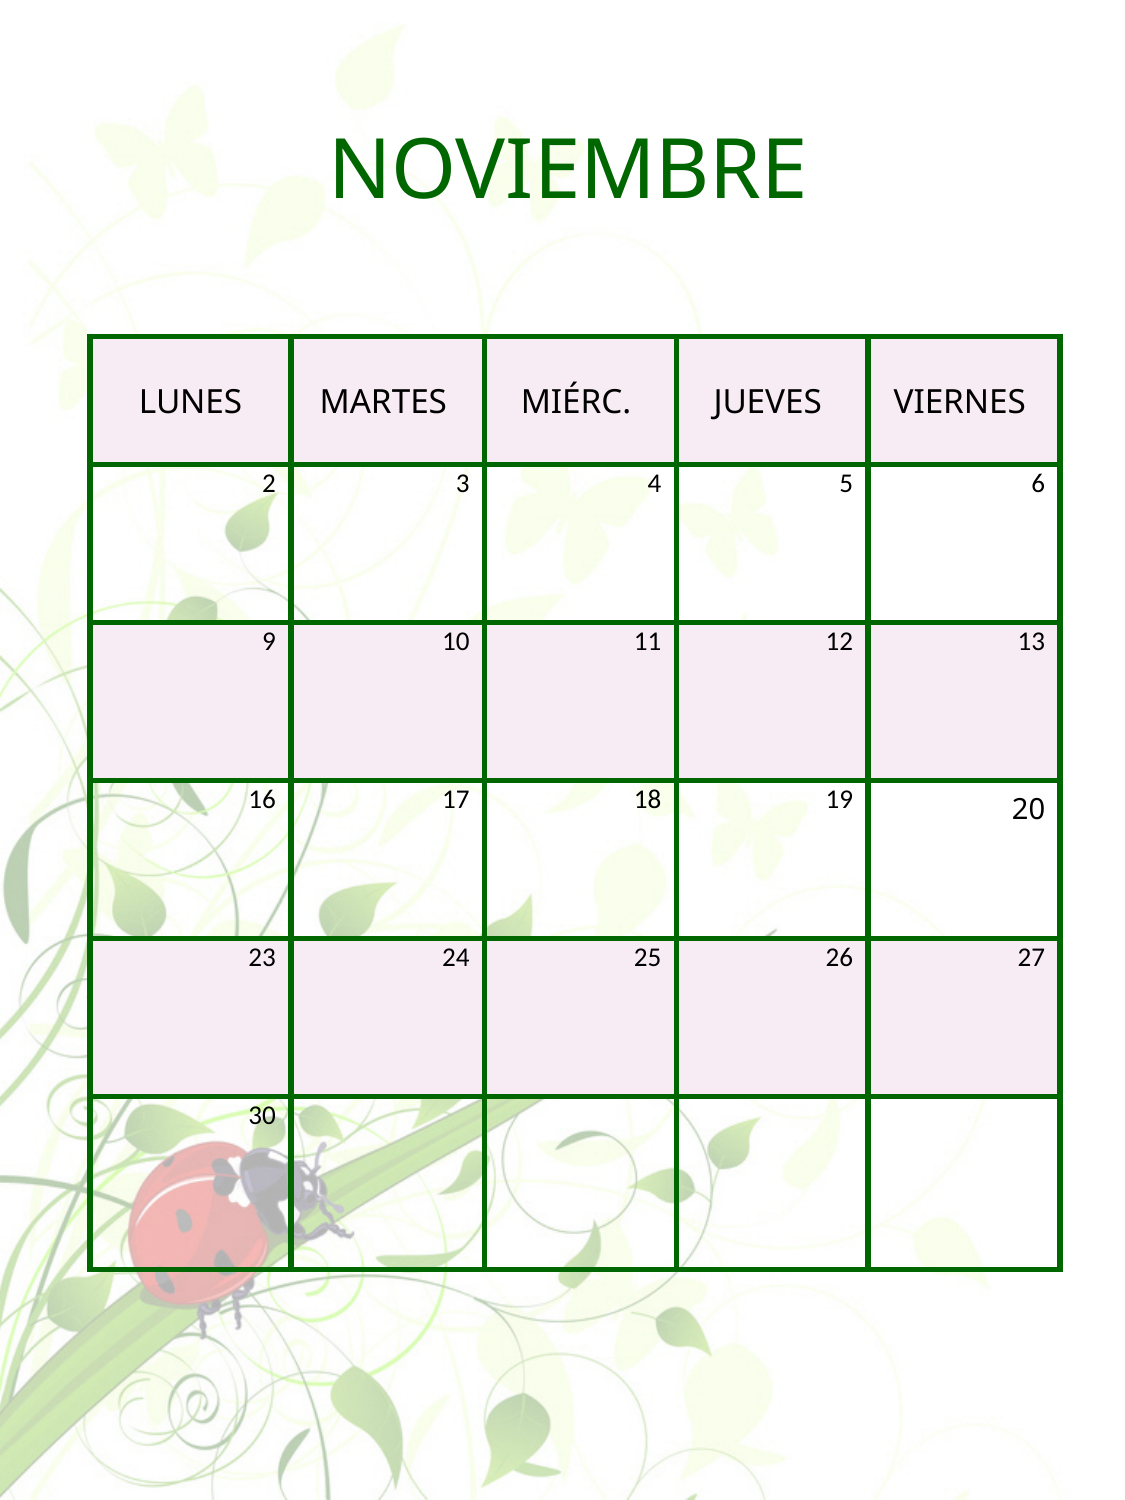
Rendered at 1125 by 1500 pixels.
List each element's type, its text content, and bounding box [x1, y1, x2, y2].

table_cell 9 [93, 625, 288, 778]
table_cell 12 [679, 625, 865, 778]
table_cell [294, 1099, 482, 1267]
table_cell 10 [294, 625, 482, 778]
table_cell 27 [871, 941, 1057, 1094]
table_cell 4 [487, 467, 674, 620]
table_header LUNES [93, 339, 288, 462]
table_cell [679, 1099, 865, 1267]
table_cell 6 [871, 467, 1057, 620]
table_header MARTES [294, 339, 482, 462]
picture [0, 0, 1125, 1500]
table_cell 20 [871, 783, 1057, 936]
table_cell 30 [93, 1099, 288, 1267]
table_cell [871, 1099, 1057, 1267]
table_cell 18 [487, 783, 674, 936]
table_header JUEVES [679, 339, 865, 462]
table_header MIÉRC. [487, 339, 674, 462]
text_box NOVIEMBRE [207, 112, 929, 231]
table_cell [487, 1099, 674, 1267]
table_cell 26 [679, 941, 865, 1094]
table_cell 25 [487, 941, 674, 1094]
table_cell 17 [294, 783, 482, 936]
table_cell 3 [294, 467, 482, 620]
table_cell 5 [679, 467, 865, 620]
table_cell 13 [871, 625, 1057, 778]
table_cell 19 [679, 783, 865, 936]
table_cell 23 [93, 941, 288, 1094]
table_header VIERNES [871, 339, 1057, 462]
table_cell 16 [93, 783, 288, 936]
table_cell 11 [487, 625, 674, 778]
table_cell 24 [294, 941, 482, 1094]
table_cell 2 [93, 467, 288, 620]
